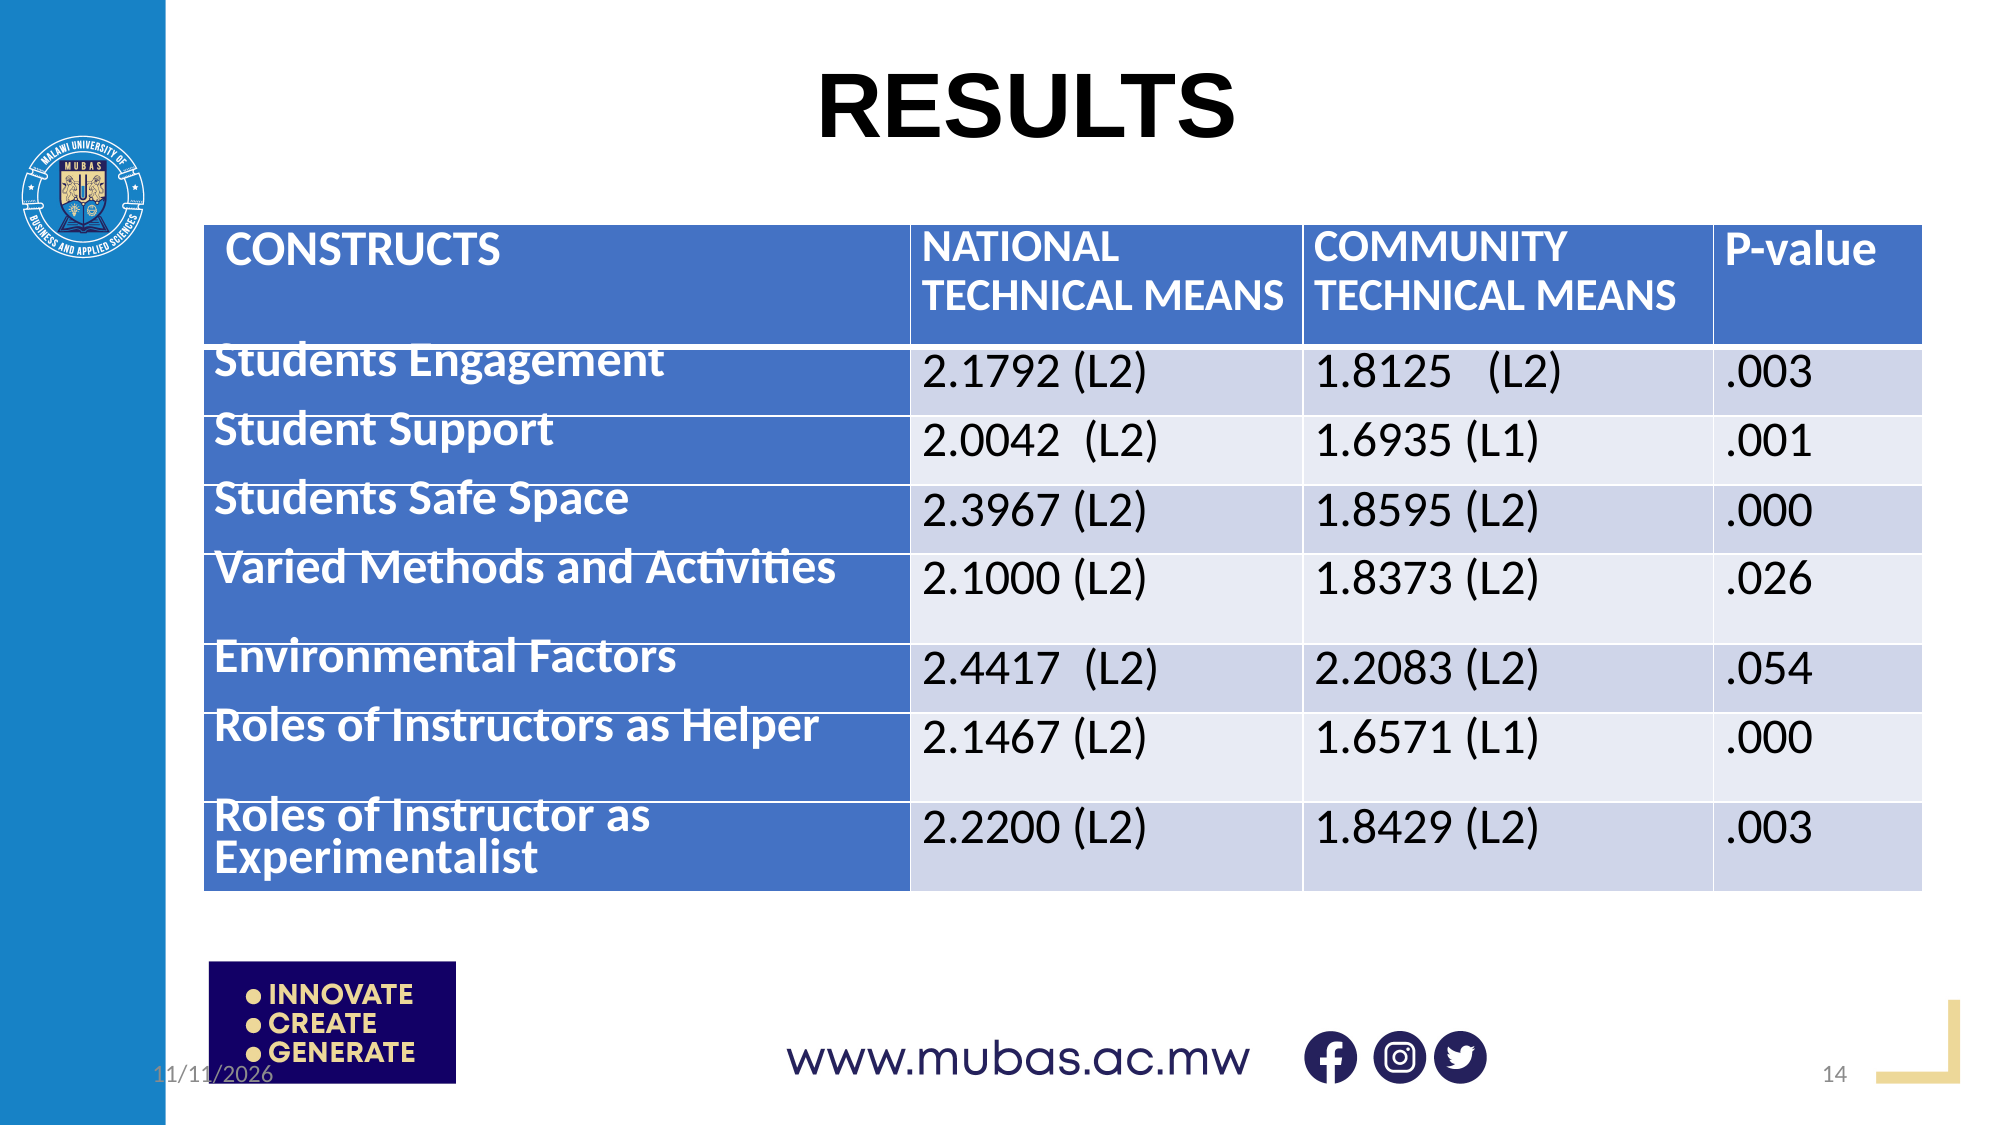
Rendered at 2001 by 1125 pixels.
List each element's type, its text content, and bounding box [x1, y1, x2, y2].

table_cell 2.2083 (L2) [1304, 645, 1713, 712]
table_cell .000 [1714, 486, 1922, 553]
table_cell 2.0042 (L2) [911, 417, 1302, 484]
table_cell Roles of Instructors as Helper [204, 714, 910, 801]
table_cell 1.6935 (L1) [1304, 417, 1713, 484]
table_cell 2.3967 (L2) [911, 486, 1302, 553]
table_cell .054 [1714, 645, 1922, 712]
table_cell 1.8373 (L2) [1304, 555, 1713, 643]
table_cell 1.8429 (L2) [1304, 803, 1713, 891]
table_header NATIONAL TECHNICAL MEANS [911, 225, 1302, 344]
table_header COMMUNITY TECHNICAL MEANS [1304, 225, 1713, 344]
picture [0, 0, 2001, 1125]
table_cell 1.8595 (L2) [1304, 486, 1713, 553]
table_cell 1.8125 (L2) [1304, 350, 1713, 415]
table_header P-value [1714, 225, 1922, 344]
table_cell Students Safe Space [204, 486, 910, 553]
table_cell 2.1792 (L2) [911, 350, 1302, 415]
table_cell 2.4417 (L2) [911, 645, 1302, 712]
table_cell Varied Methods and Activities [204, 555, 910, 643]
table_cell Roles of Instructor as Experimentalist [204, 803, 910, 891]
table_cell .003 [1714, 350, 1922, 415]
table_cell Students Engagement [204, 350, 910, 415]
title RESULTS [192, 43, 1863, 173]
table_cell .003 [1714, 803, 1922, 891]
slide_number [137, 1042, 588, 1103]
table_cell 2.1000 (L2) [911, 555, 1302, 643]
table_cell Environmental Factors [204, 645, 910, 712]
table_cell .000 [1714, 714, 1922, 801]
table_cell .026 [1714, 555, 1922, 643]
table_cell 2.2200 (L2) [911, 803, 1302, 891]
table_cell .001 [1714, 417, 1922, 484]
table_cell 1.6571 (L1) [1304, 714, 1713, 801]
table_header CONSTRUCTS [204, 225, 910, 344]
table_cell 2.1467 (L2) [911, 714, 1302, 801]
slide_number 14 [1412, 1042, 1863, 1103]
table_cell Student Support [204, 417, 910, 484]
